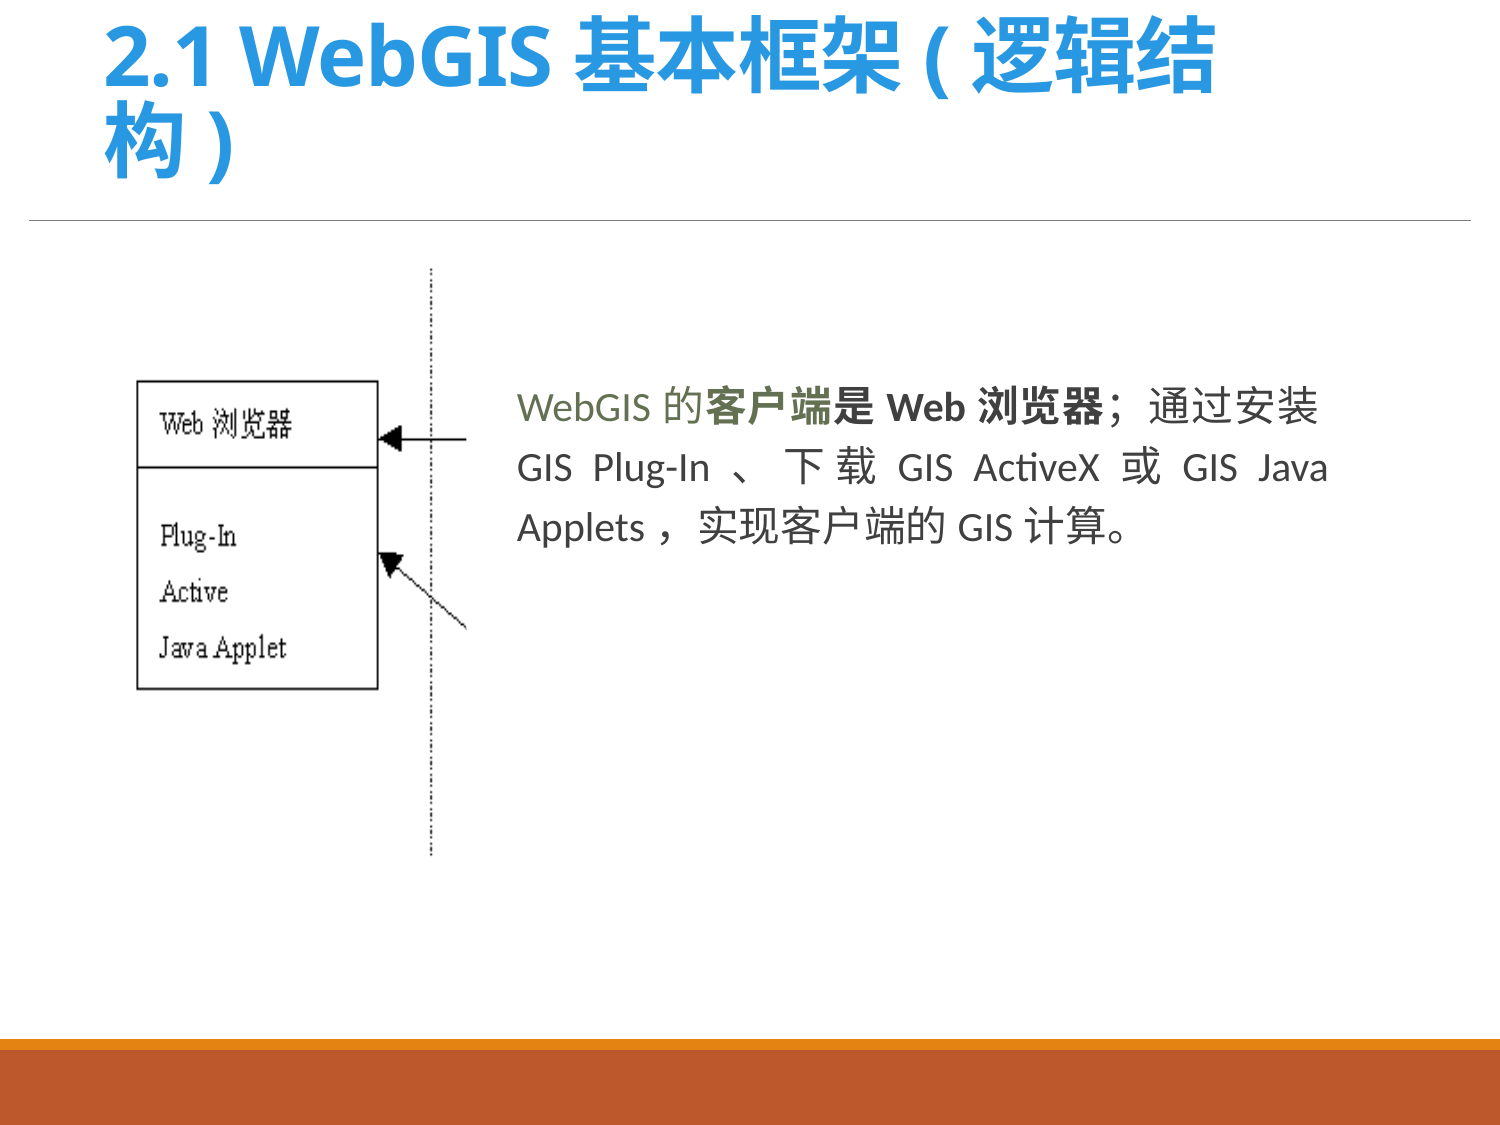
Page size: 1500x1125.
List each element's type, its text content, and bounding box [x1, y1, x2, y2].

list WebGIS的客户端是Web浏览器；通过安装GIS Plug-In、下载GIS ActiveX或GIS Java Applets，实现客户端的GIS计算。 [501, 361, 1329, 693]
title 2.1 WebGIS基本框架(逻辑结构) [88, 54, 1364, 197]
picture [135, 266, 467, 1018]
